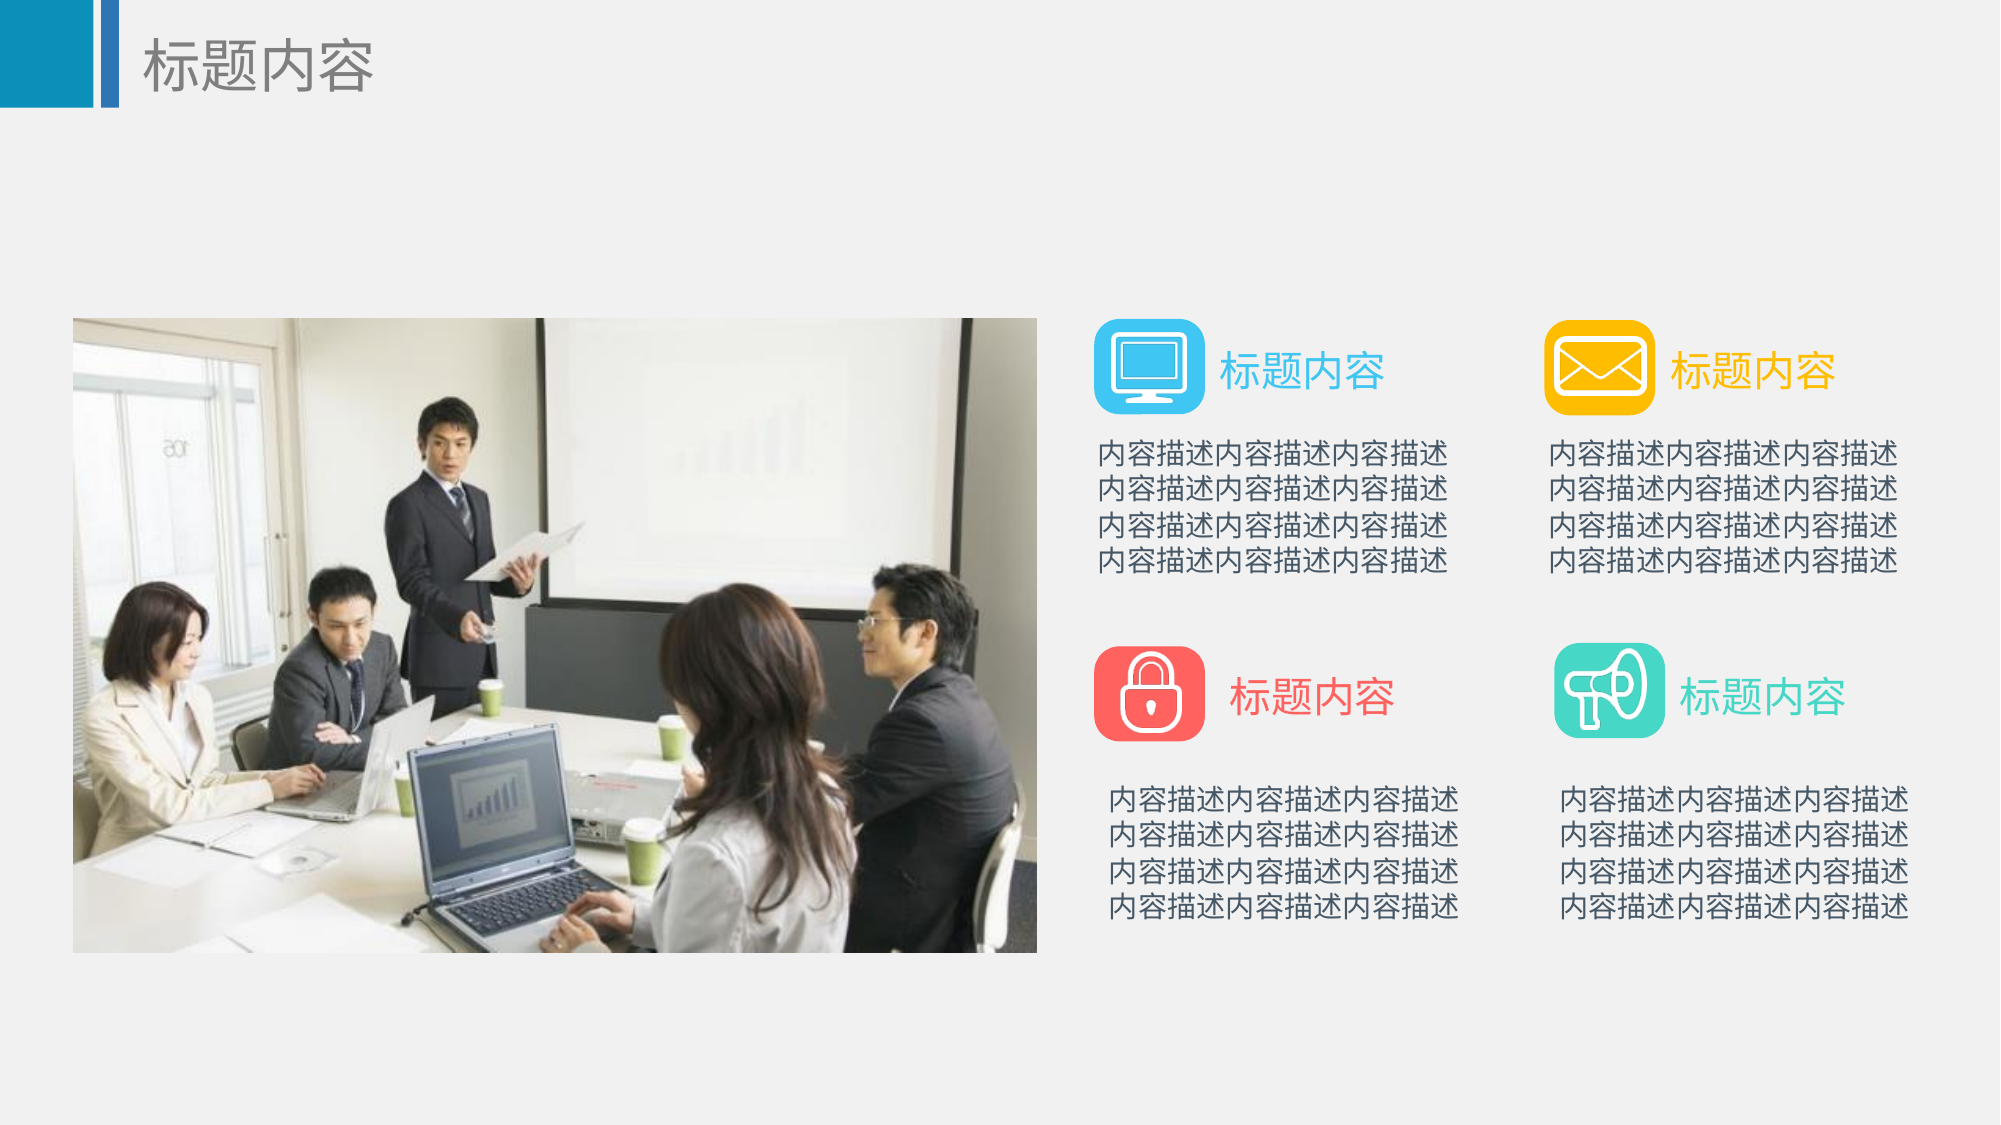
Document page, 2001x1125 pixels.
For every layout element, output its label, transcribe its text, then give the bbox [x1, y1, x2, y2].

text_box [0, 0, 94, 108]
text_box 内容描述内容描述内容描述内容描述内容描述内容描述 [1083, 500, 1465, 585]
text_box [1554, 642, 1665, 739]
text_box 标题内容 [1655, 337, 1871, 402]
text_box 标题内容 [1204, 337, 1420, 402]
text_box [1094, 646, 1205, 742]
text_box 内容描述内容描述内容描述内容描述内容描述内容描述 [1533, 428, 1915, 500]
picture [1109, 650, 1182, 734]
text_box 内容描述内容描述内容描述内容描述内容描述内容描述 [1094, 774, 1476, 846]
picture [1553, 320, 1647, 396]
picture [73, 318, 1037, 953]
text_box 内容描述内容描述内容描述内容描述内容描述内容描述 [1533, 500, 1915, 585]
text_box 内容描述内容描述内容描述内容描述内容描述内容描述 [1544, 846, 1926, 931]
text_box 内容描述内容描述内容描述内容描述内容描述内容描述 [1544, 774, 1926, 846]
text_box 内容描述内容描述内容描述内容描述内容描述内容描述 [1094, 846, 1476, 931]
picture [1110, 329, 1187, 404]
text_box [1544, 326, 1655, 416]
text_box 标题内容 [1214, 663, 1430, 728]
picture [1562, 647, 1647, 730]
text_box 标题内容 [1665, 663, 1881, 728]
text_box 标题内容 [127, 21, 442, 107]
text_box [1094, 318, 1204, 415]
text_box 内容描述内容描述内容描述内容描述内容描述内容描述 [1083, 428, 1465, 500]
text_box [101, 0, 119, 108]
